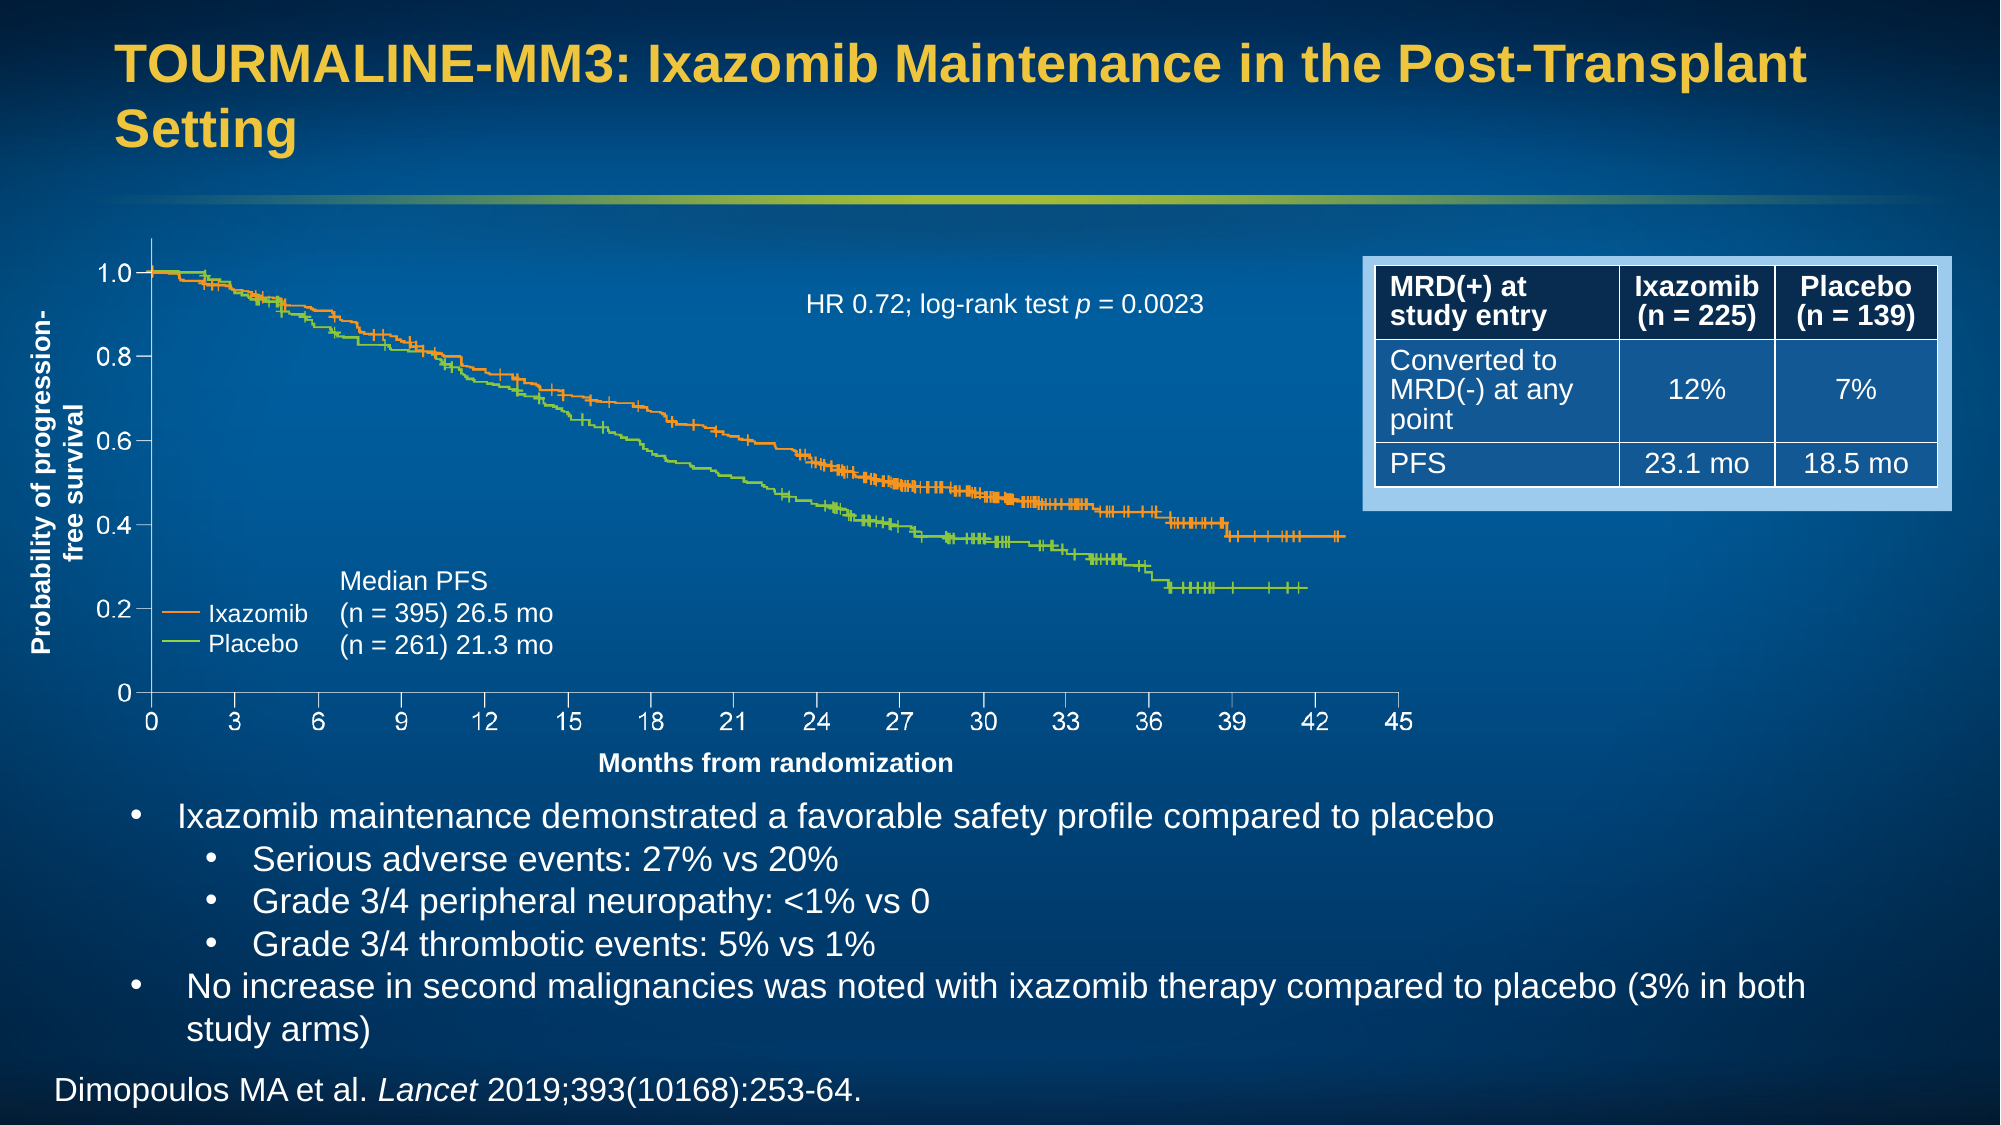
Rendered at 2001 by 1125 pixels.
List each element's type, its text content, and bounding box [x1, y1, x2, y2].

text_box Months from randomization [542, 747, 1010, 785]
text_box Ixazomib maintenance demonstrated a favorable safety profile compared to placebo Serious adverse events: 27% vs 20% Grade 3/4 peripheral neuropathy: <1% vs 0 Grade 3/4 thrombotic events: 5% vs 1% No increase in second malignancies was noted with ixazomib therapy compared to placebo (3% in both study arms) [115, 785, 1916, 1056]
table_header MRD(+) at study entry [1417, 266, 1619, 339]
picture [0, 0, 2000, 1125]
table_header Placebo (n = 139) [1776, 266, 1937, 339]
table_cell 23.1 mo [1620, 443, 1774, 486]
table_cell 18.5 mo [1776, 443, 1937, 486]
table_cell PFS [1417, 443, 1619, 486]
table_header Ixazomib (n = 225) [1620, 266, 1774, 339]
table_cell Converted to MRD(-) at any point [1417, 340, 1619, 442]
text_box [1417, 256, 1952, 512]
text_box Dimopoulos MA et al. Lancet 2019;393(10168):253-64. [23, 1043, 1824, 1123]
title TOURMALINE-MM3: Ixazomib Maintenance in the Post-Transplant Setting [99, 0, 1900, 188]
table_cell 12% [1620, 340, 1774, 442]
text_box Probability of progression-free survival [15, 278, 90, 688]
table_cell 7% [1776, 340, 1937, 442]
